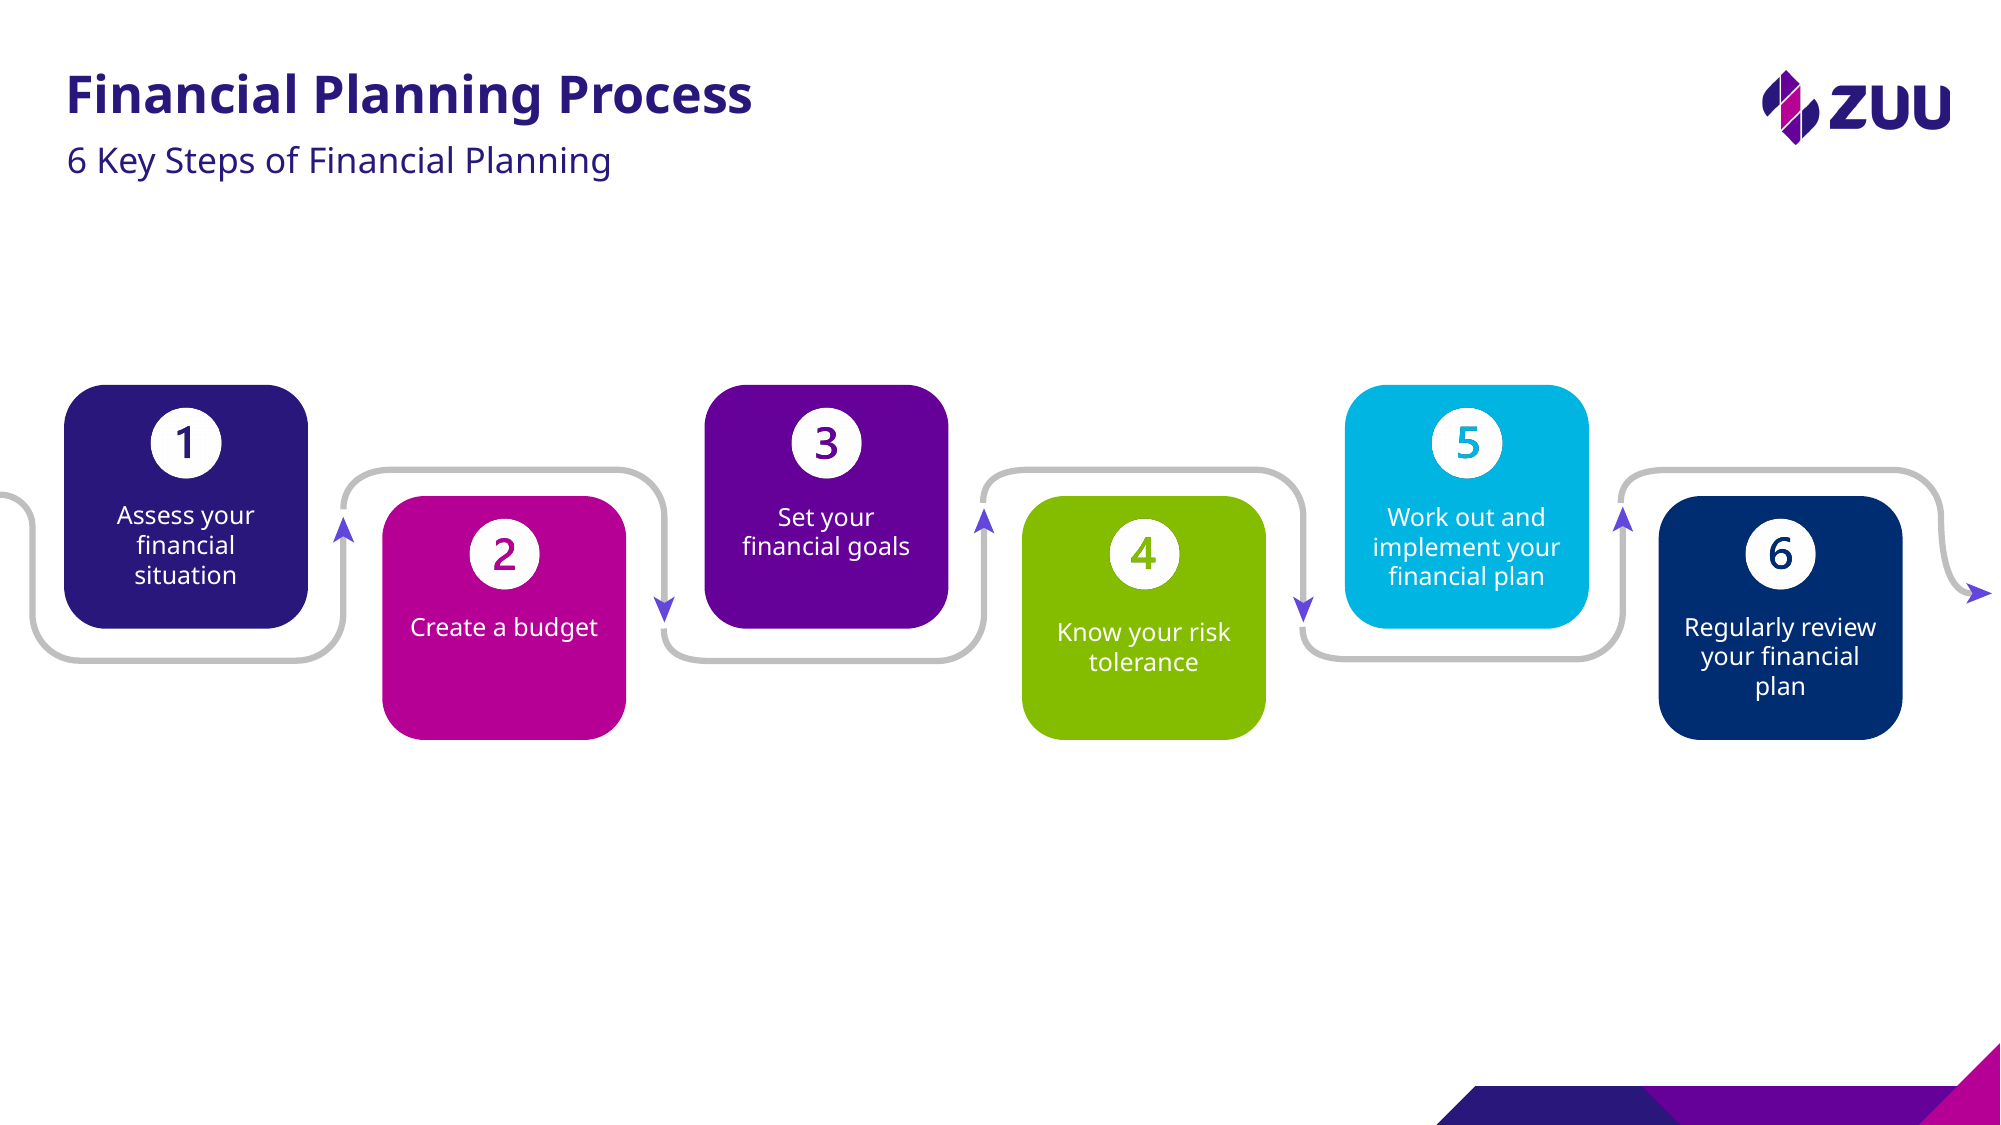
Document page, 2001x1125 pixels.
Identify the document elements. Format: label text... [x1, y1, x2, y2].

slide_number 11 [1500, 1042, 1950, 1103]
subtitle 6 Key Steps of Financial Planning [52, 128, 1950, 197]
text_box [0, 384, 1993, 741]
title Financial Planning Process [50, 50, 1950, 145]
